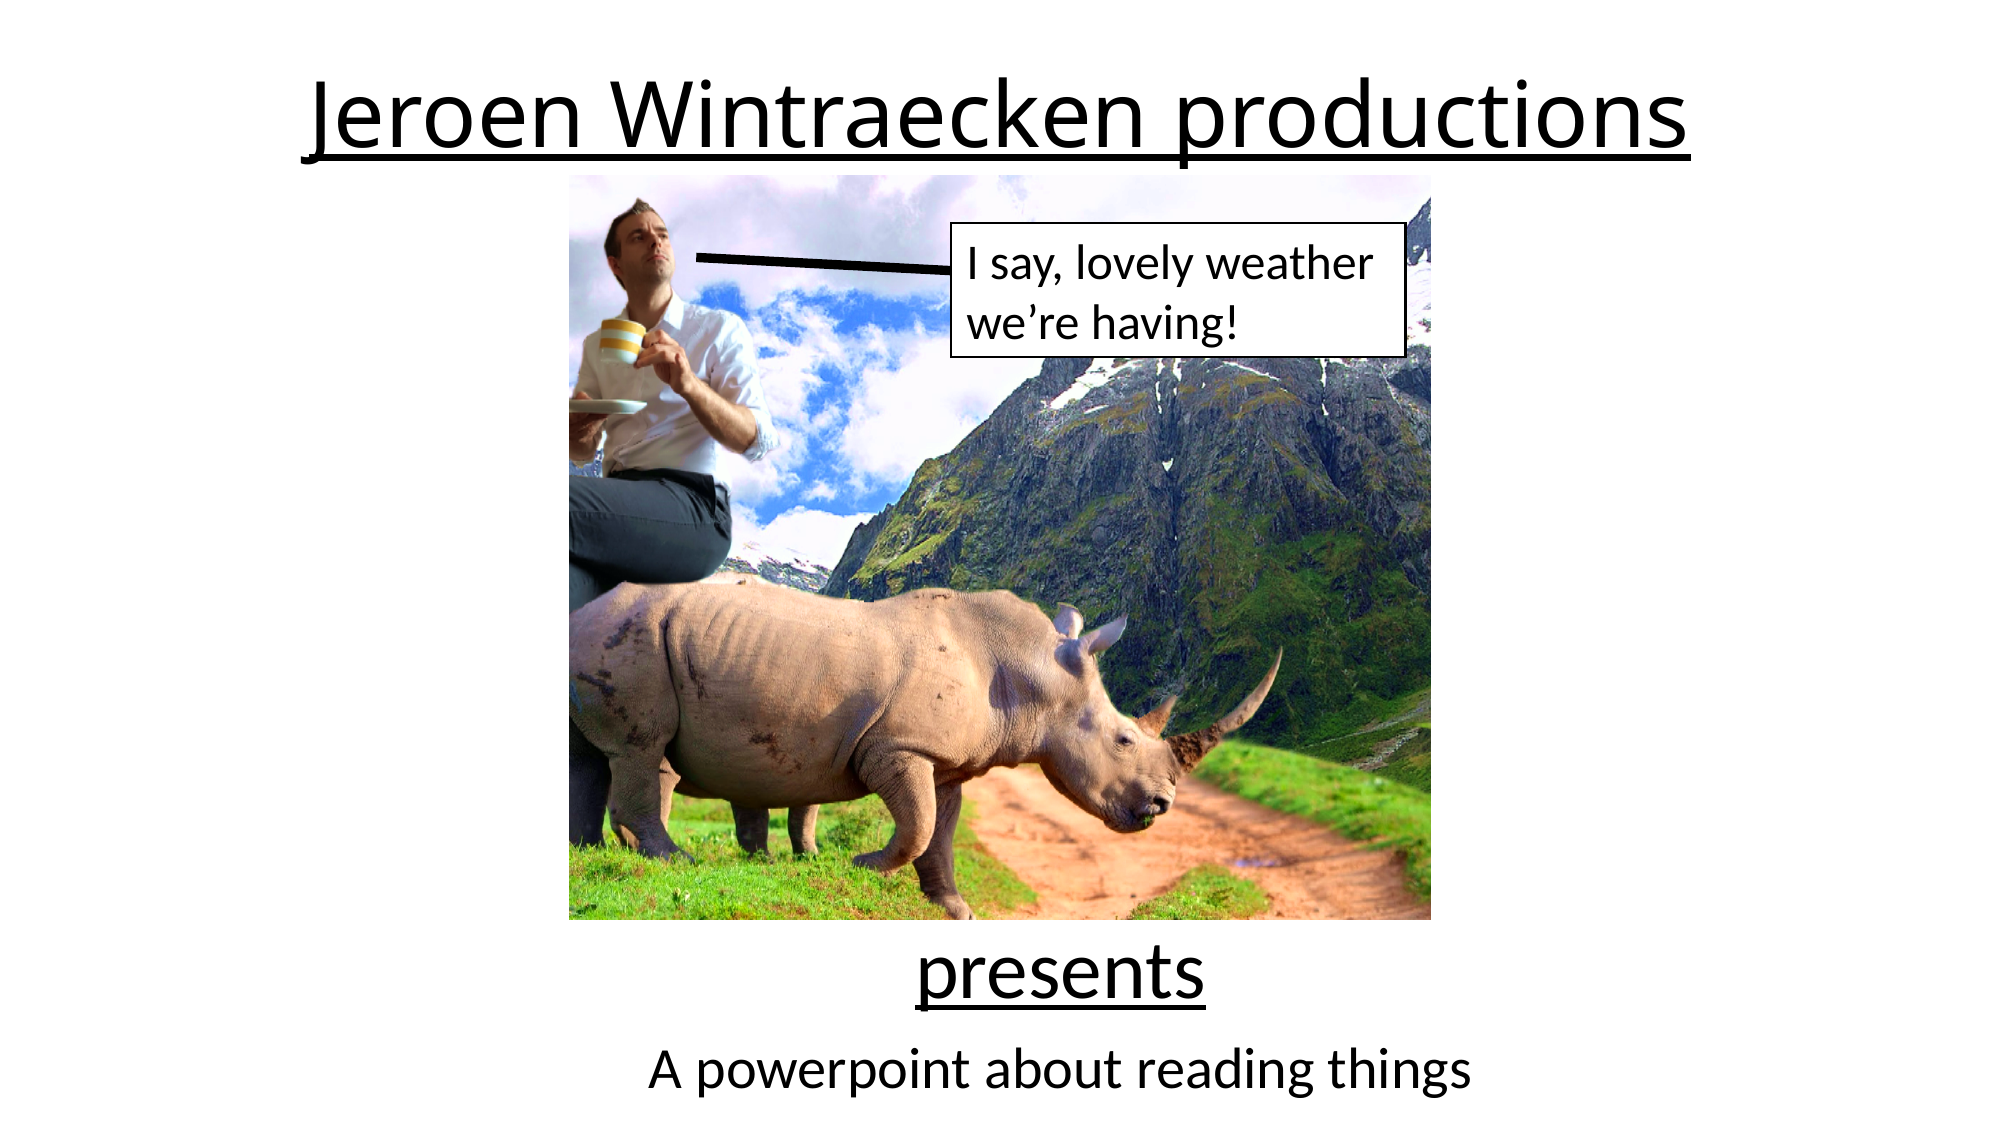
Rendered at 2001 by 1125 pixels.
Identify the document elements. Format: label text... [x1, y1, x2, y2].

list presents A powerpoint about reading things [551, 919, 1570, 1125]
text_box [696, 257, 956, 271]
picture [569, 175, 1431, 920]
title Jeroen Wintraecken productions [137, 9, 1863, 227]
